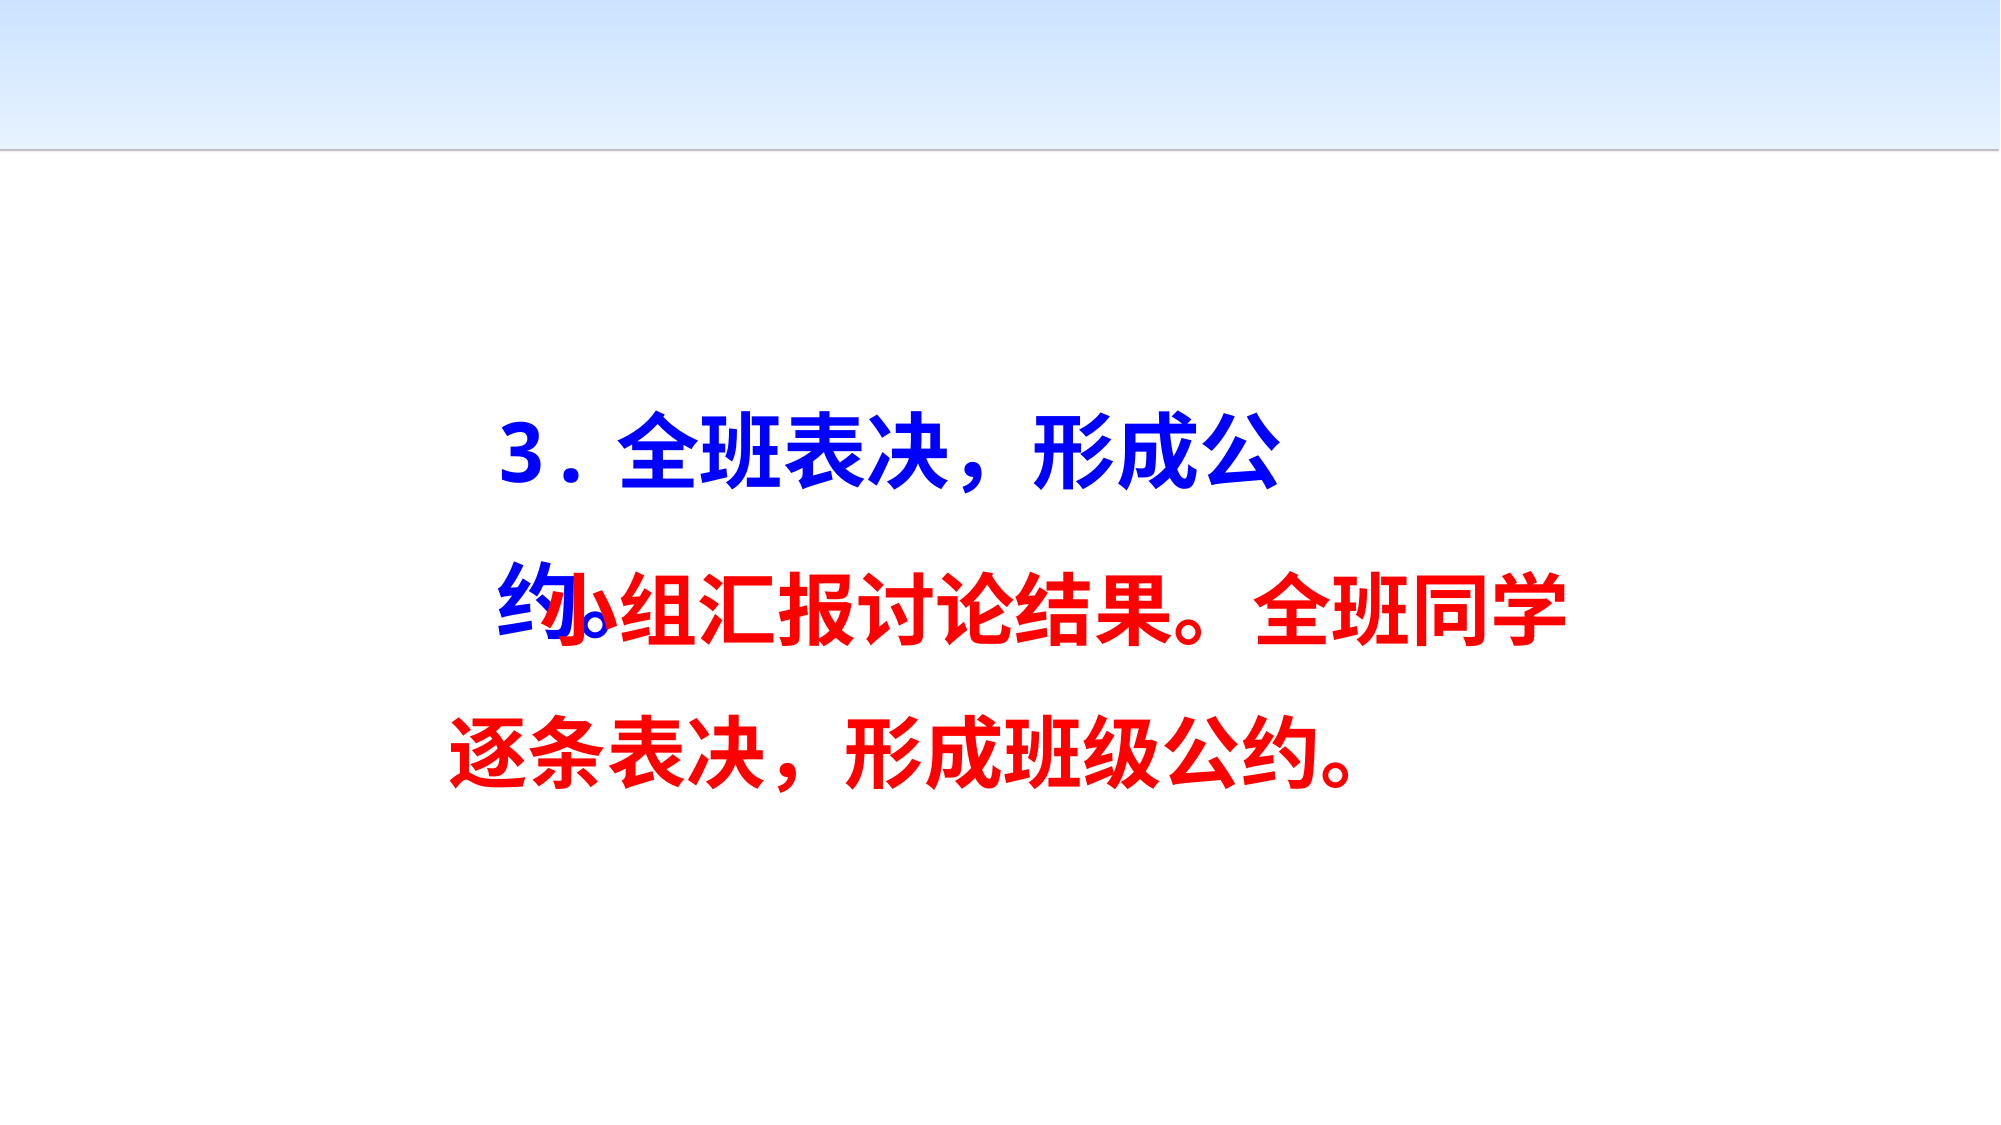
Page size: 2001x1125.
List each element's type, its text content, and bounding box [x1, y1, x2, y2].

text_box 小组汇报讨论结果。全班同学逐条表决，形成班级公约。 [433, 505, 1605, 806]
text_box 3.全班表决，形成公约。 [482, 341, 1382, 505]
